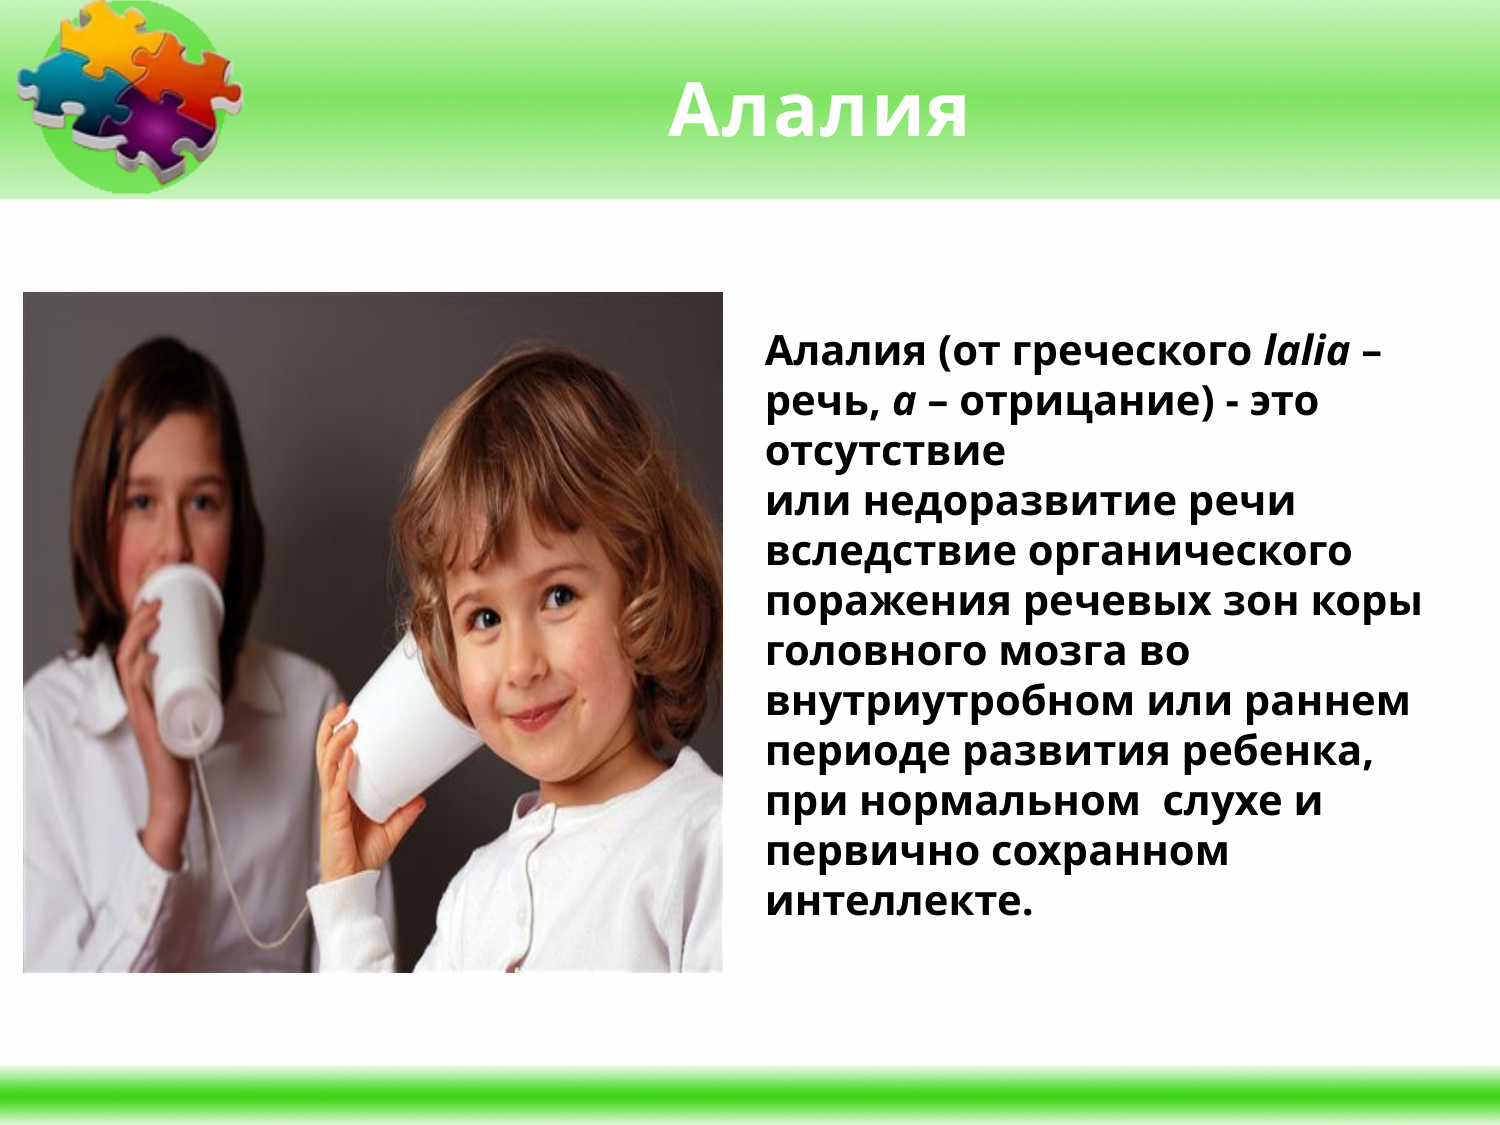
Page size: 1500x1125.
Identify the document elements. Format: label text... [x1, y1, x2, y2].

title Алалия [281, 46, 1360, 166]
picture [0, 0, 1500, 1125]
list Алалия (от греческого lalia – речь, a – отрицание) - это отсутствие или недоразвитие речи вследствие органического поражения речевых зон коры головного мозга во внутриутробном или раннем периоде развития ребенка, при нормальном слухе и первично сохранном интеллекте. [750, 316, 1454, 1090]
